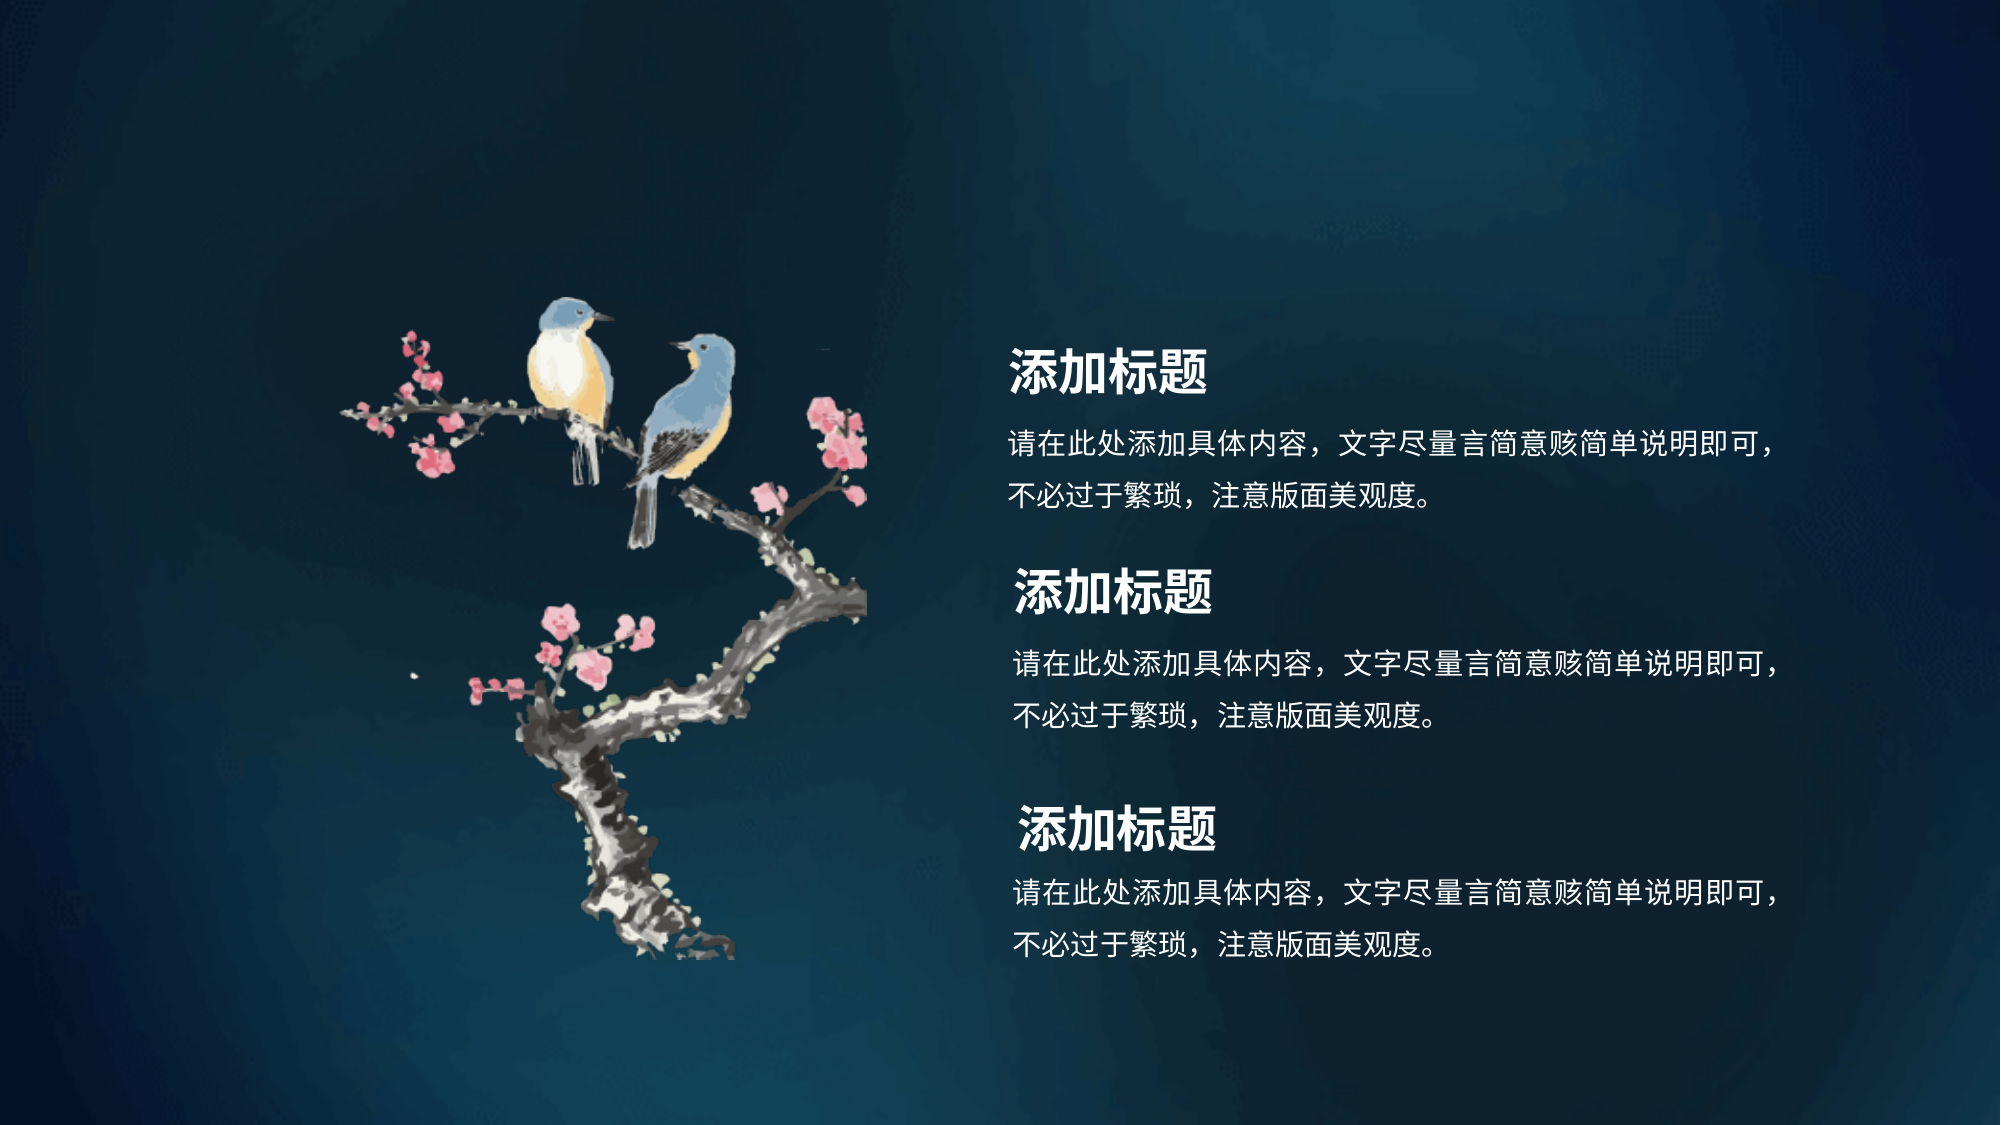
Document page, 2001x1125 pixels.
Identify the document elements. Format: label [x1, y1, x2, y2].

text_box [993, 332, 1790, 508]
text_box [998, 553, 1795, 728]
picture [0, 0, 2000, 1125]
text_box [1002, 790, 1795, 957]
